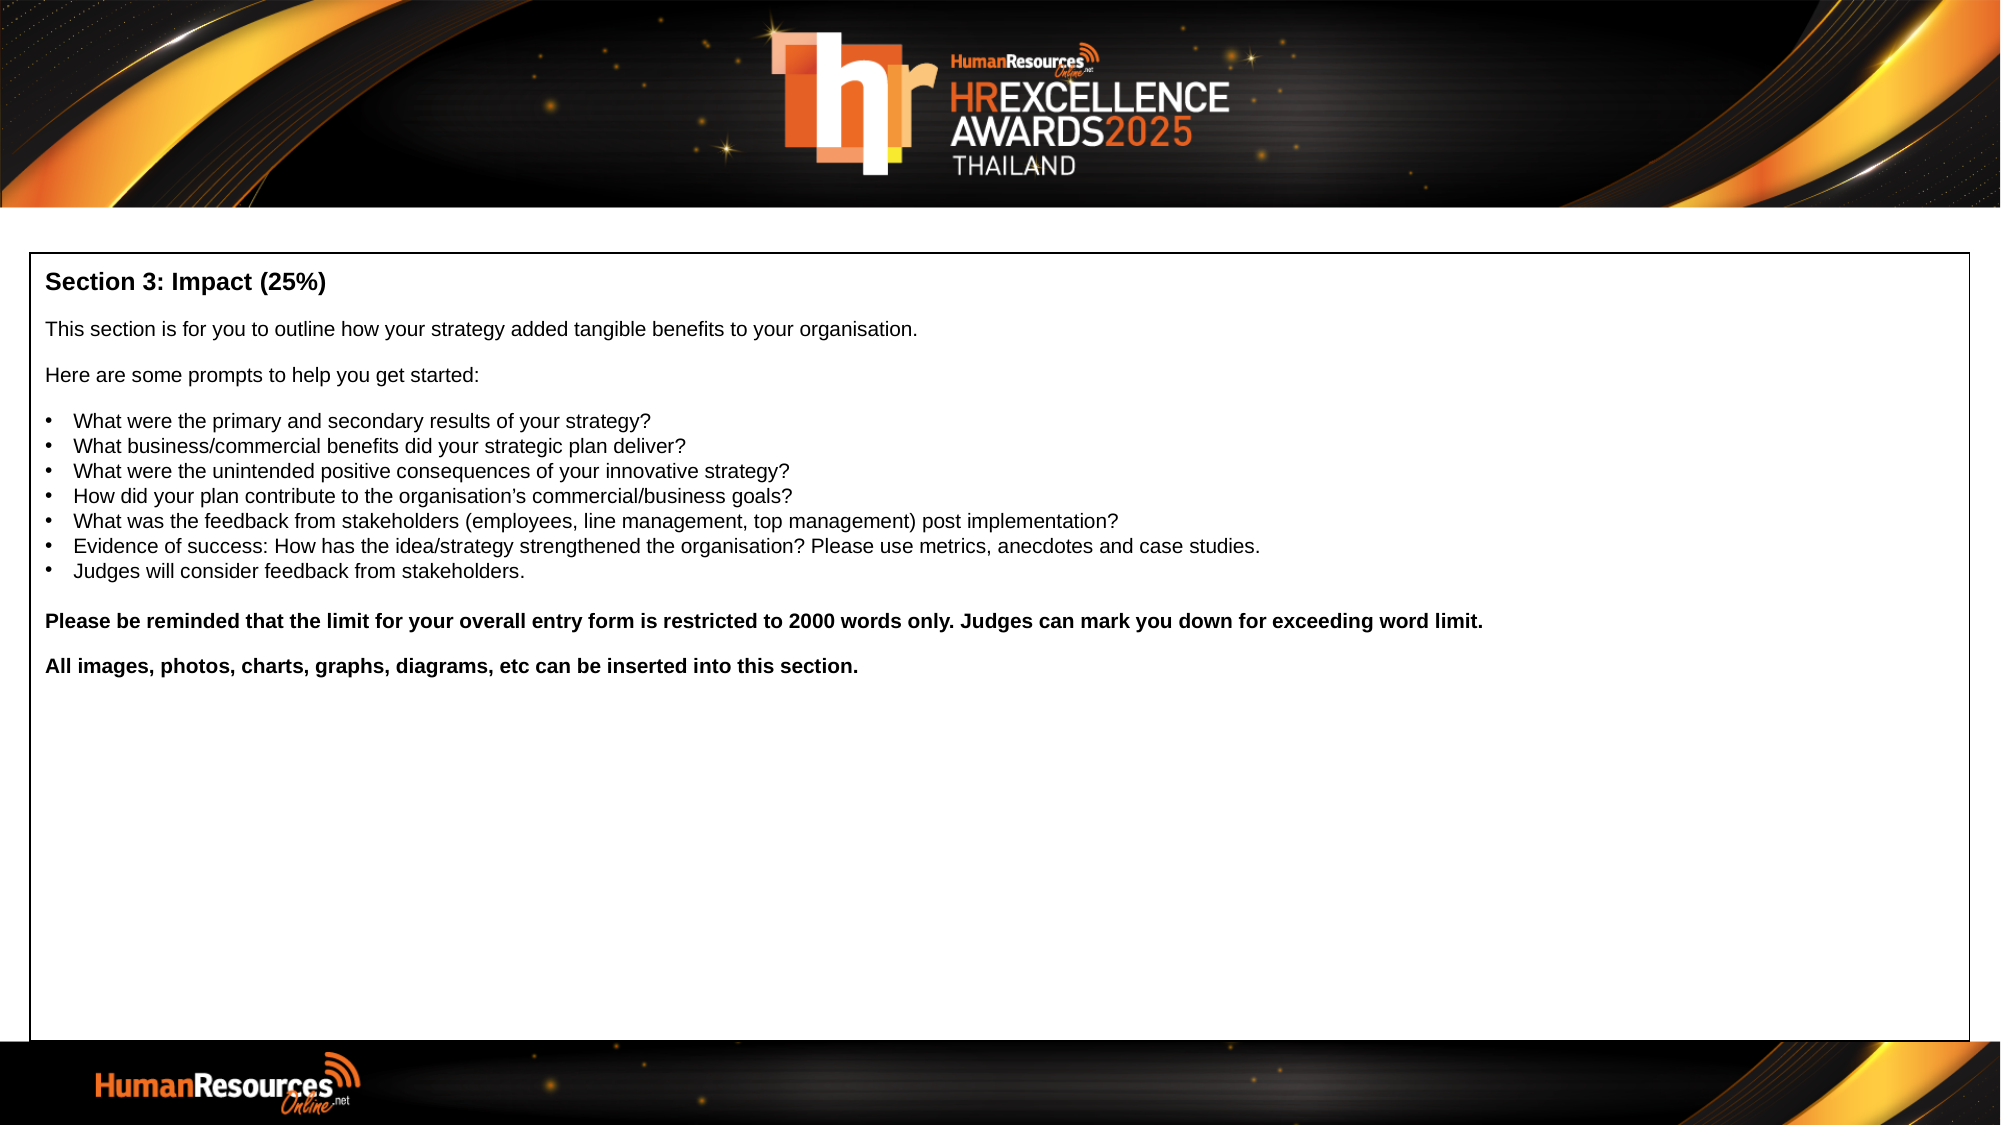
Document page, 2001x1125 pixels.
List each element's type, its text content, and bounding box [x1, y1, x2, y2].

text_box Section 3: Impact (25%) This section is for you to outline how your strategy added tangible benefits to your organisation. Here are some prompts to help you get started: What were the primary and secondary results of your strategy? What business/commercial benefits did your strategic plan deliver? What were the unintended positive consequences of your innovative strategy? How did your plan contribute to the organisation’s commercial/business goals? What was the feedback from stakeholders (employees, line management, top management) post implementation? Evidence of success: How has the idea/strategy strengthened the organisation? Please use metrics, anecdotes and case studies. Judges will consider feedback from stakeholders. Please be reminded that the limit for your overall entry form is restricted to 2000 words only. Judges can mark you down for exceeding word limit. All images, photos, charts, graphs, diagrams, etc can be inserted into this section. [30, 253, 1970, 1042]
picture [0, 0, 2001, 1125]
